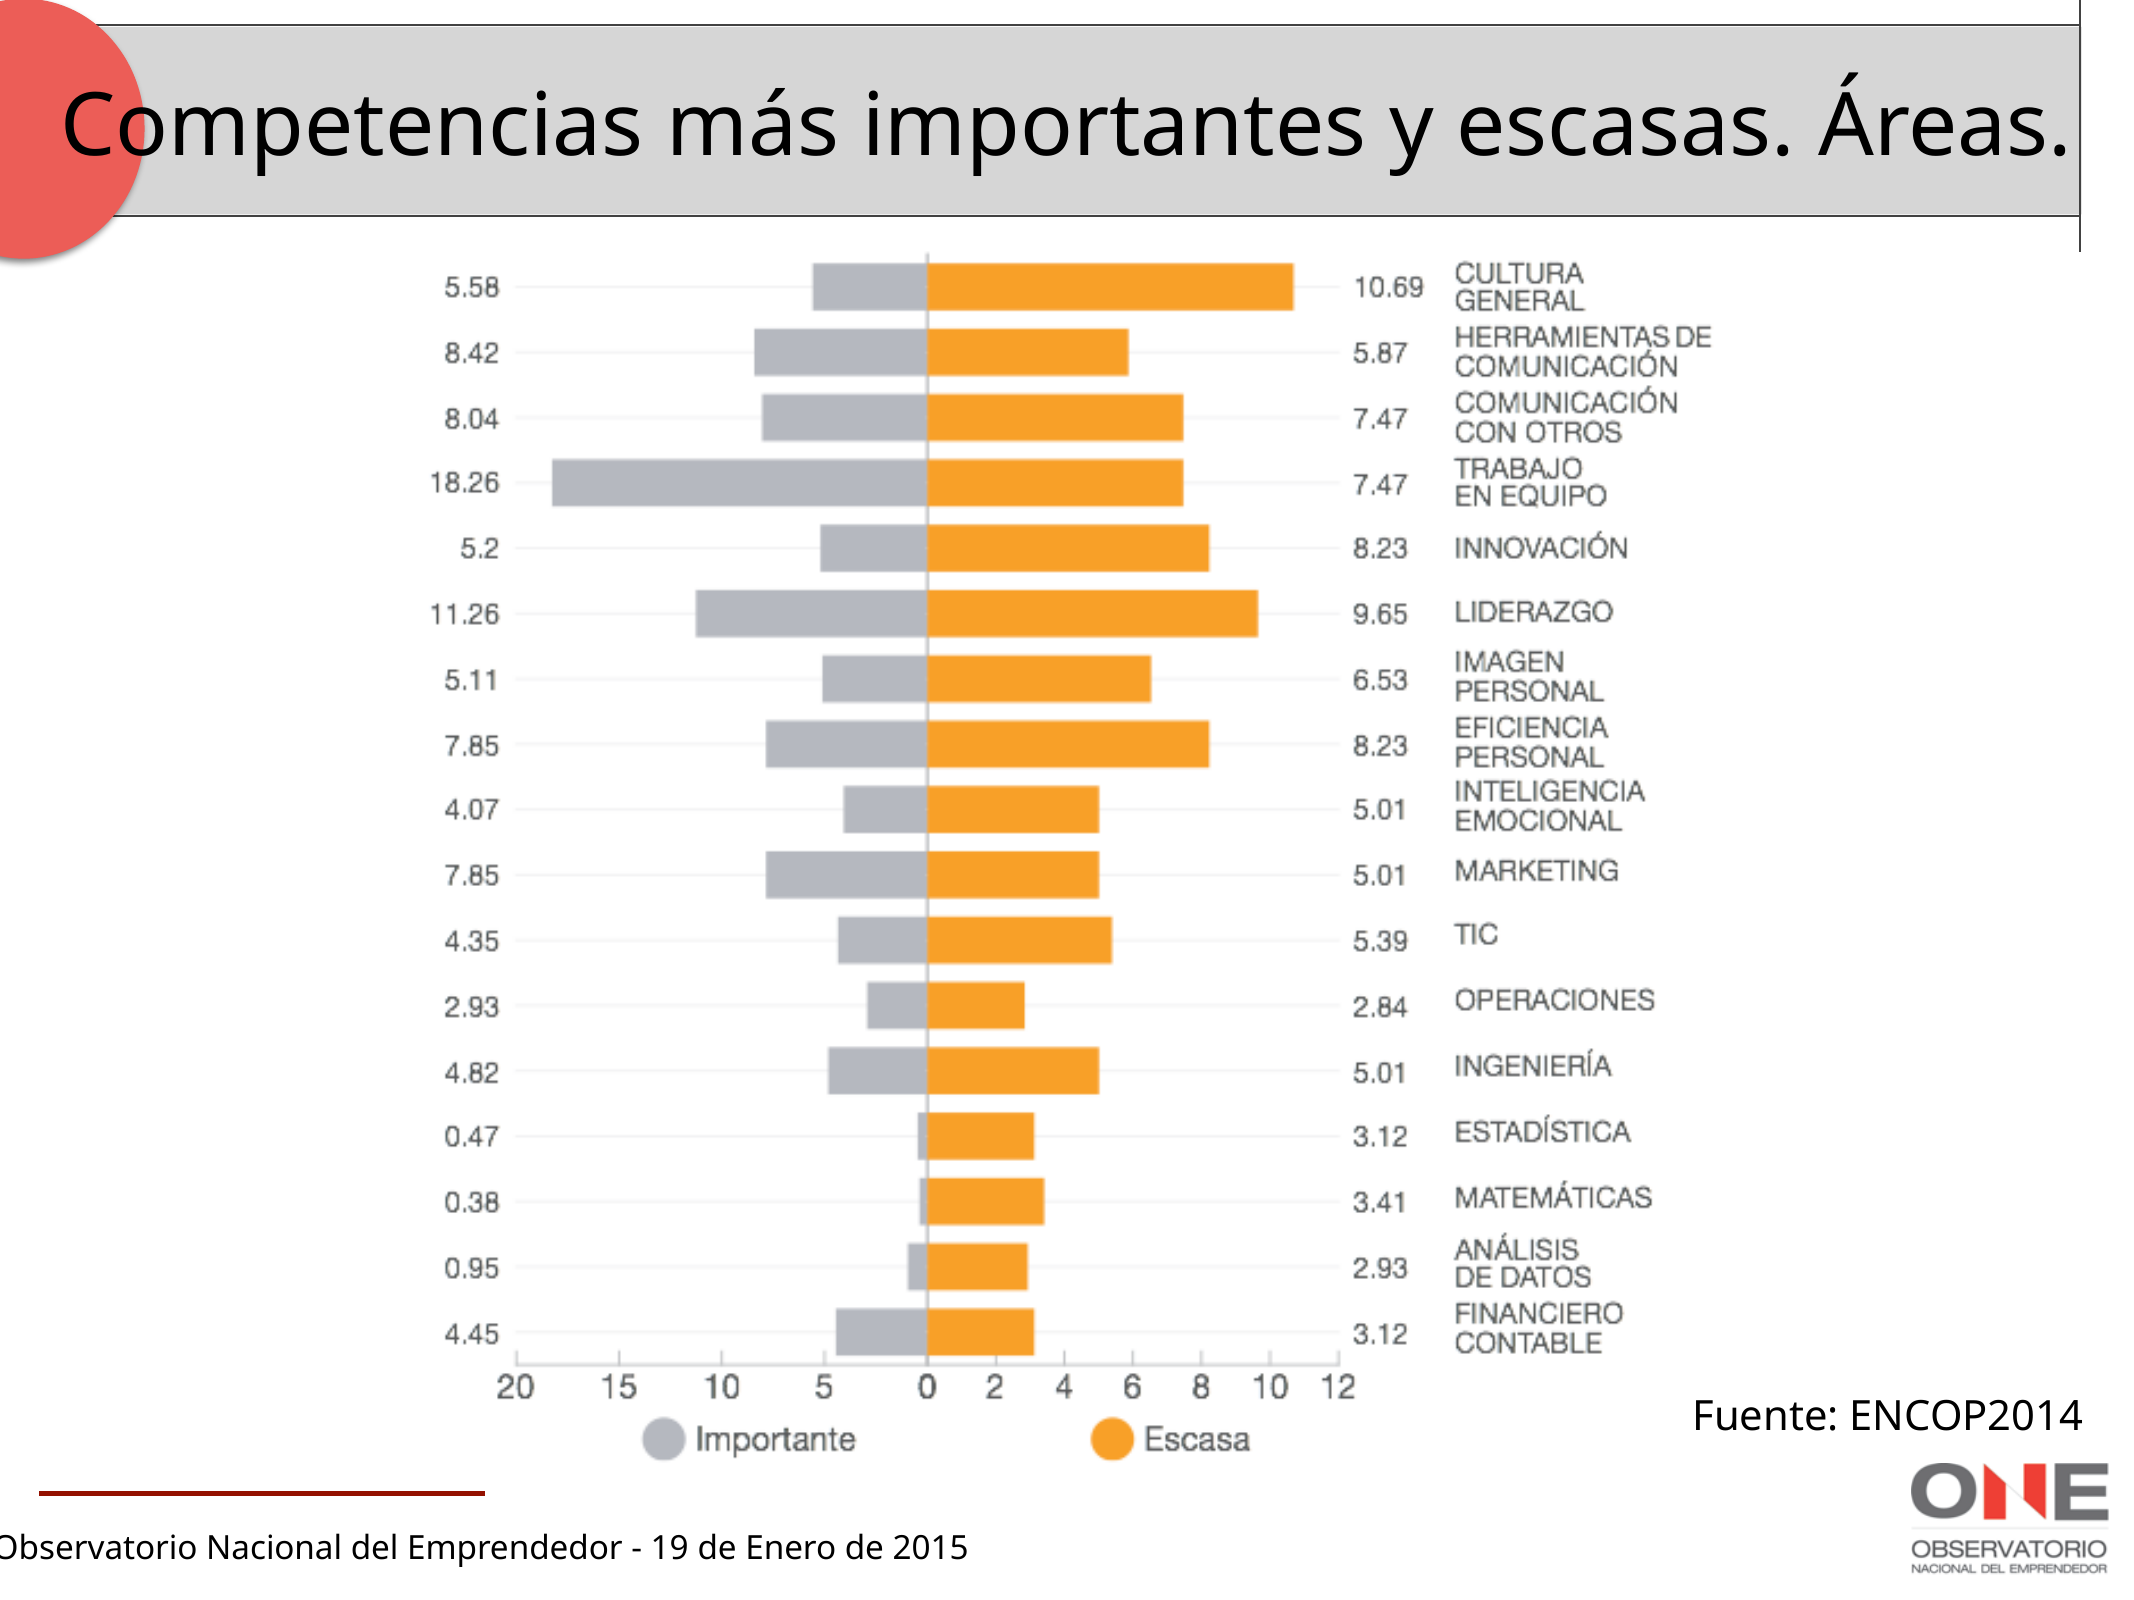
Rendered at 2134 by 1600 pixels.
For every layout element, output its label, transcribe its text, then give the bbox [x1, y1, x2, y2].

picture [411, 240, 1734, 1481]
picture [1911, 1463, 2117, 1588]
text_box Competencias más importantes y escasas. Áreas. [52, 59, 2081, 182]
text_box Fuente: ENCOP2014 [1741, 1380, 2093, 1447]
